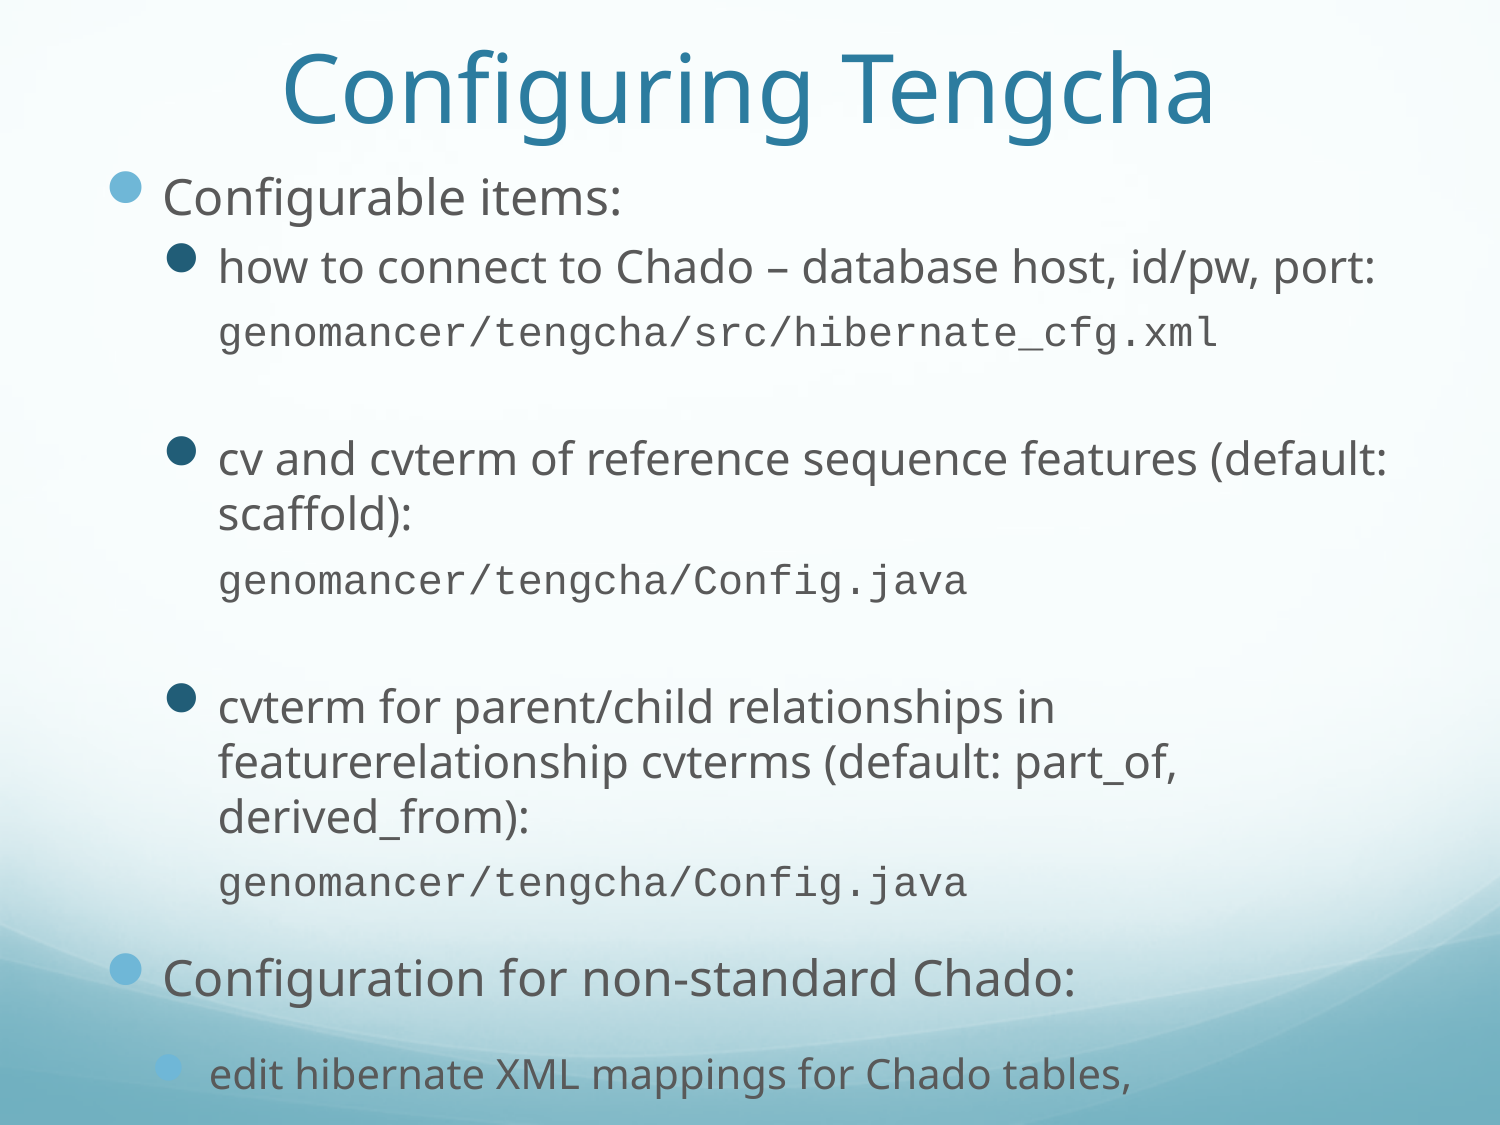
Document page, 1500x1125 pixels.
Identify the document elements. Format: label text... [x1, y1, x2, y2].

title Configuring Tengcha [90, 16, 1410, 151]
list Configurable items: how to connect to Chado – database host, id/pw, port: genomancer/tengcha/src/hibernate_cfg.xml cv and cvterm of reference sequence features (default: scaffold): genomancer/tengcha/Config.java cvterm for parent/child relationships in featurerelationship cvterms (default: part_of, derived_from): genomancer/tengcha/Config.java Configuration for non-standard Chado: edit hibernate XML mappings for Chado tables, [90, 157, 1468, 1125]
